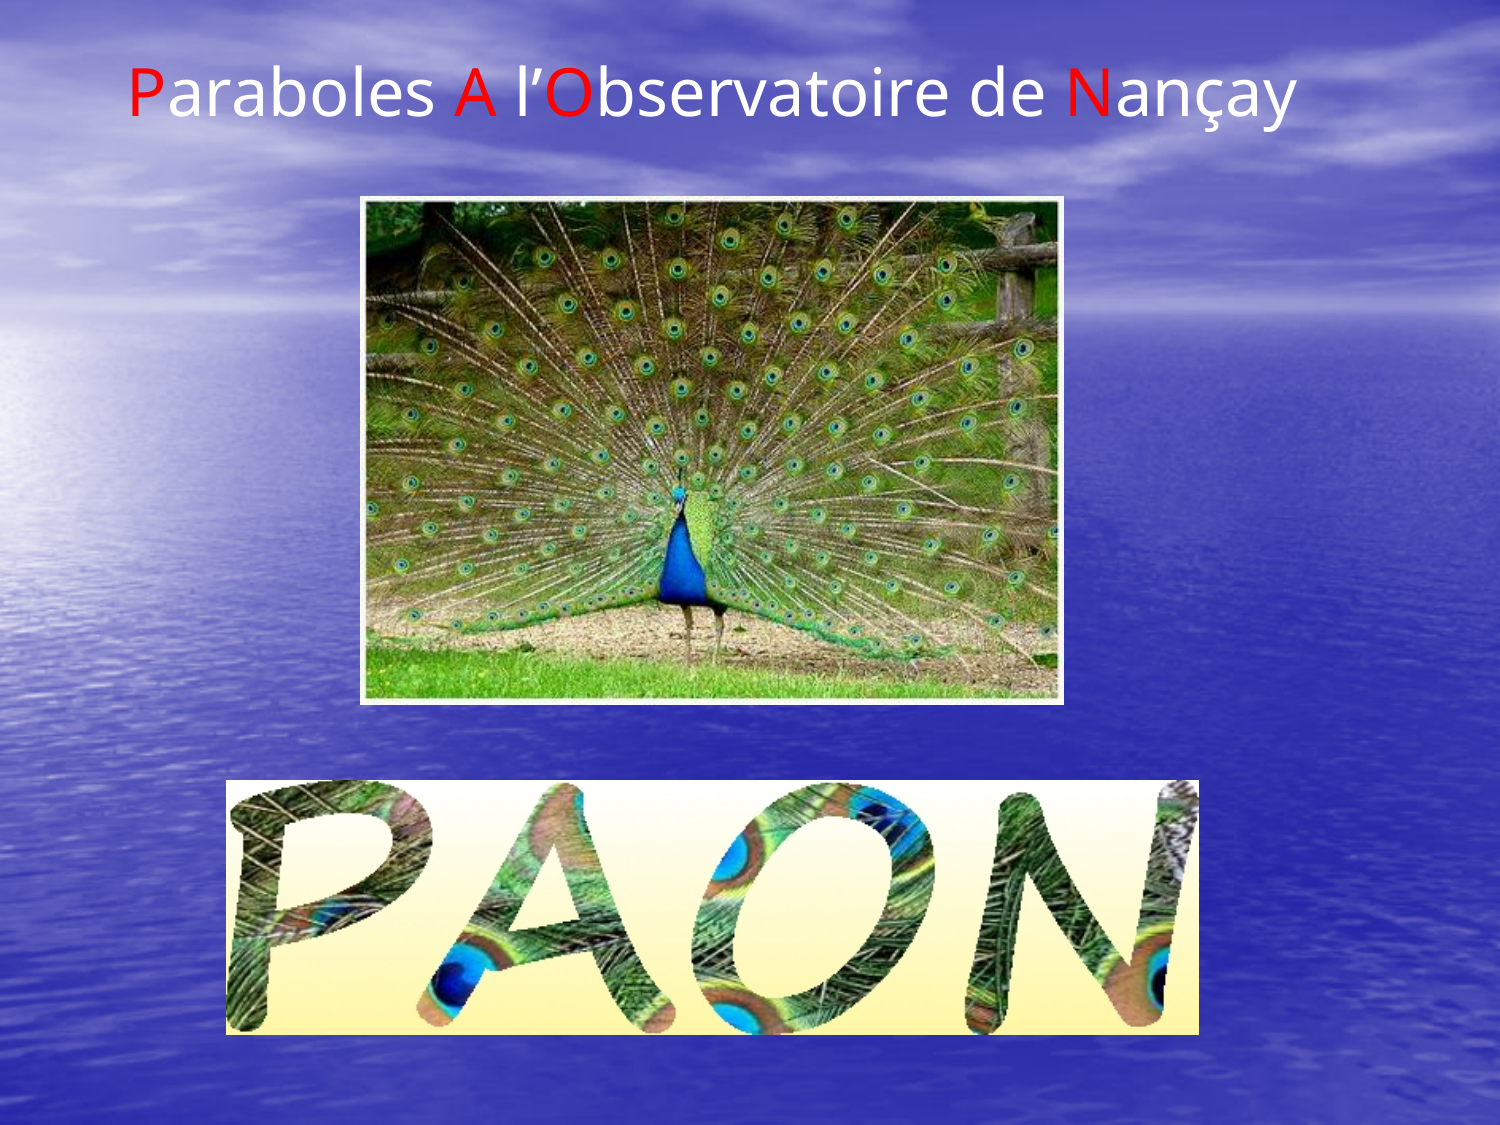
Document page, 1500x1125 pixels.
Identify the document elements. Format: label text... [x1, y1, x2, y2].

picture [226, 780, 1199, 1036]
picture [360, 196, 1065, 705]
text_box Paraboles A l’Observatoire de Nançay [112, 42, 1313, 138]
